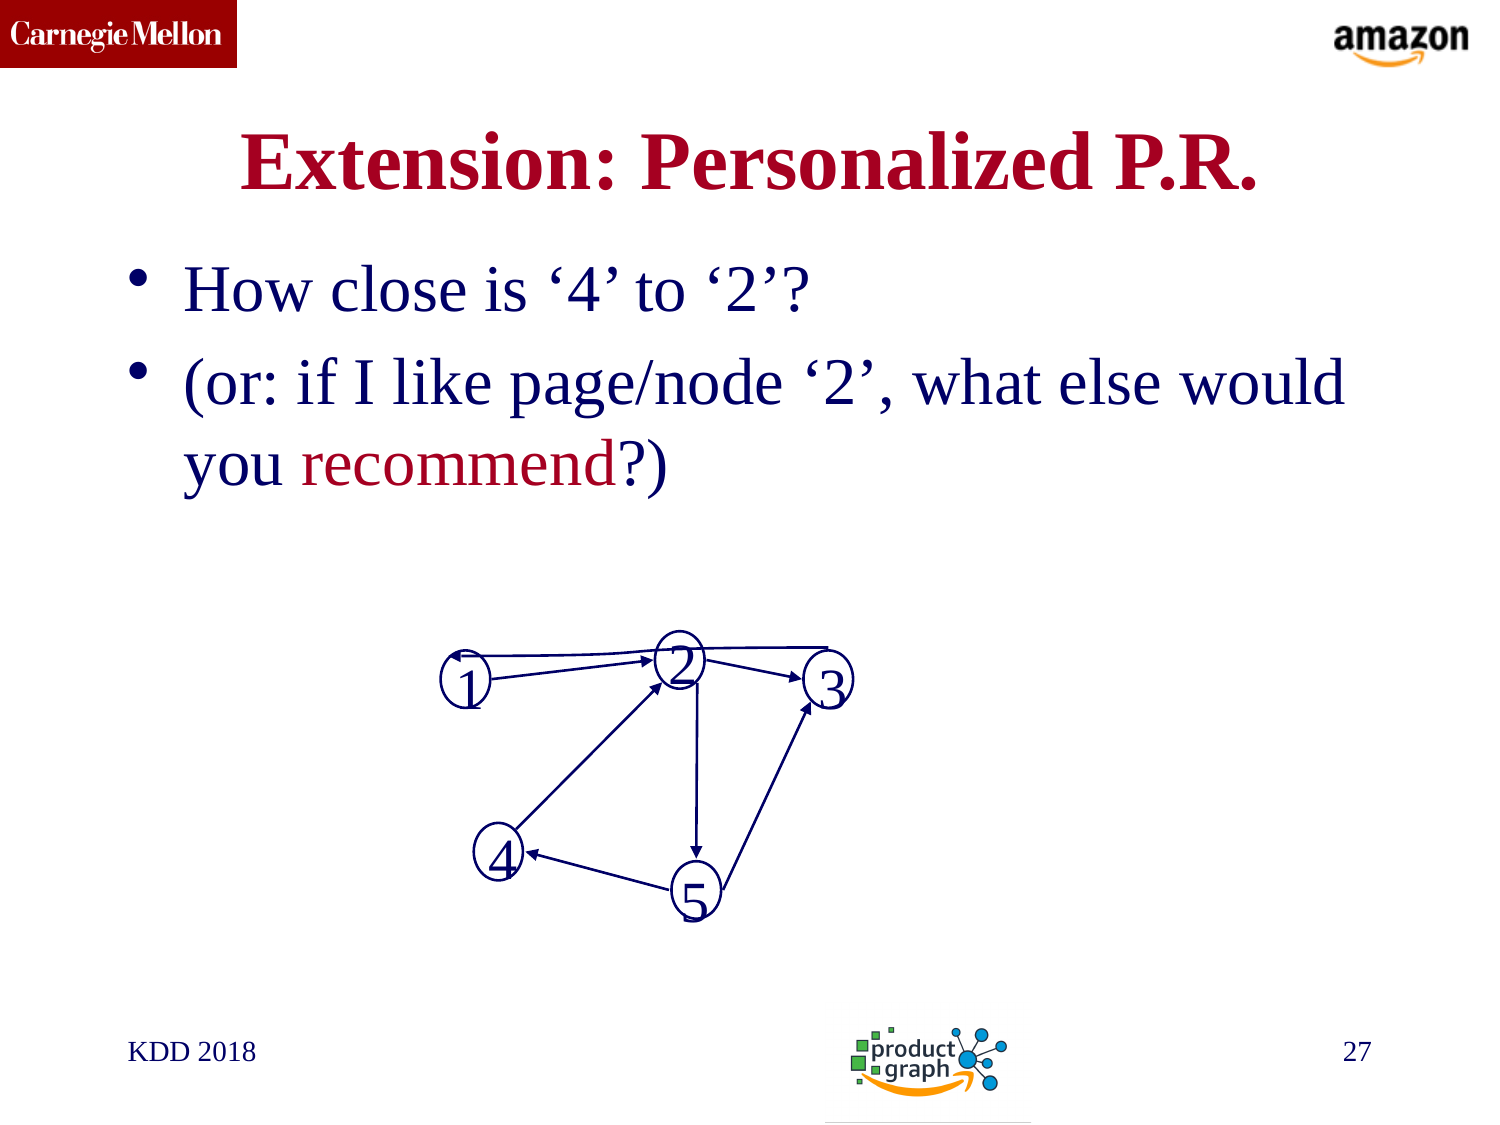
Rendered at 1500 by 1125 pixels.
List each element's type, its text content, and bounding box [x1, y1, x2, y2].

picture [1322, 4, 1484, 88]
picture [0, 0, 237, 68]
slide_number 27 [1074, 1024, 1388, 1101]
list How close is ‘4’ to ‘2’? (or: if I like page/node ‘2’, what else would you recommend?) [112, 237, 1388, 1001]
title Extension: Personalized P.R. [112, 99, 1388, 213]
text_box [440, 618, 863, 942]
slide_number KDD 2018 [112, 1024, 426, 1101]
